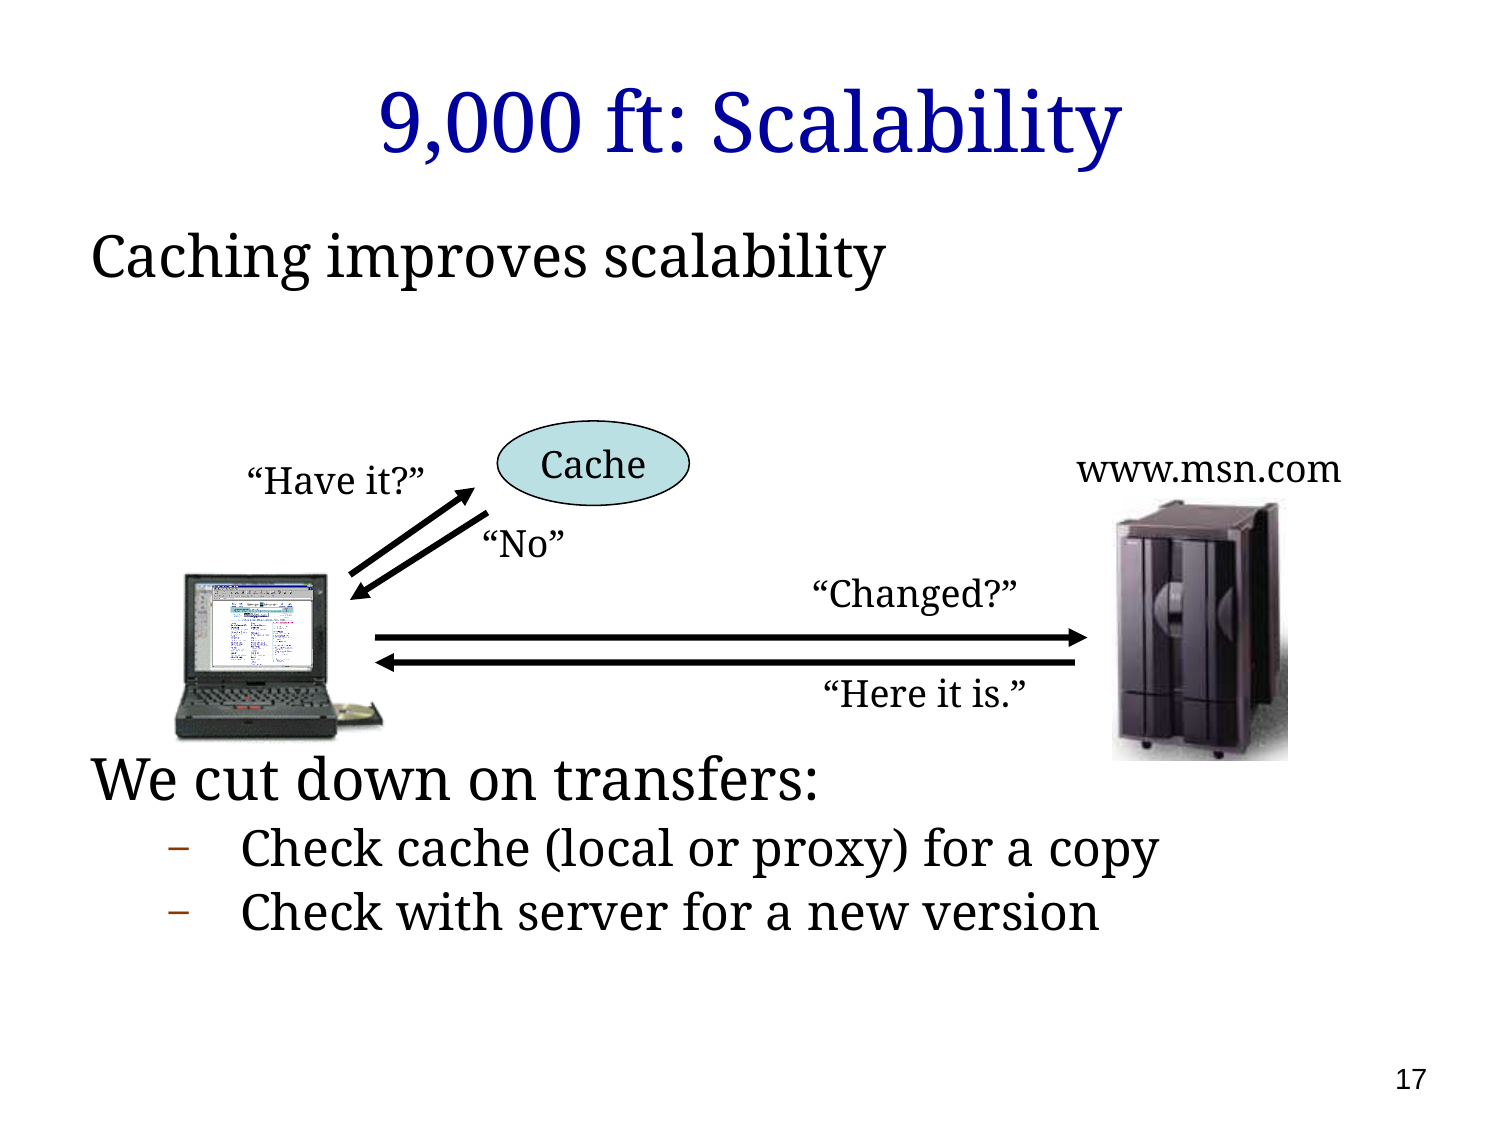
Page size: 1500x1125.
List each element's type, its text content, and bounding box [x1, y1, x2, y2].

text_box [161, 562, 399, 754]
text_box “No” [466, 512, 581, 573]
text_box [403, 631, 1088, 644]
text_box Cache [497, 420, 690, 506]
text_box “Have it?” [231, 449, 441, 510]
slide_number 17 [1092, 1024, 1443, 1103]
picture [1112, 497, 1291, 763]
list Caching improves scalability We cut down on transfers: Check cache (local or proxy) for a copy Check with server for a new version [74, 219, 1426, 963]
text_box www.msn.com [1061, 437, 1358, 498]
text_box [371, 487, 475, 560]
text_box “Here it is.” [807, 662, 1043, 723]
title 9,000 ft: Scalability [74, 47, 1426, 191]
text_box “Changed?” [796, 562, 1034, 623]
